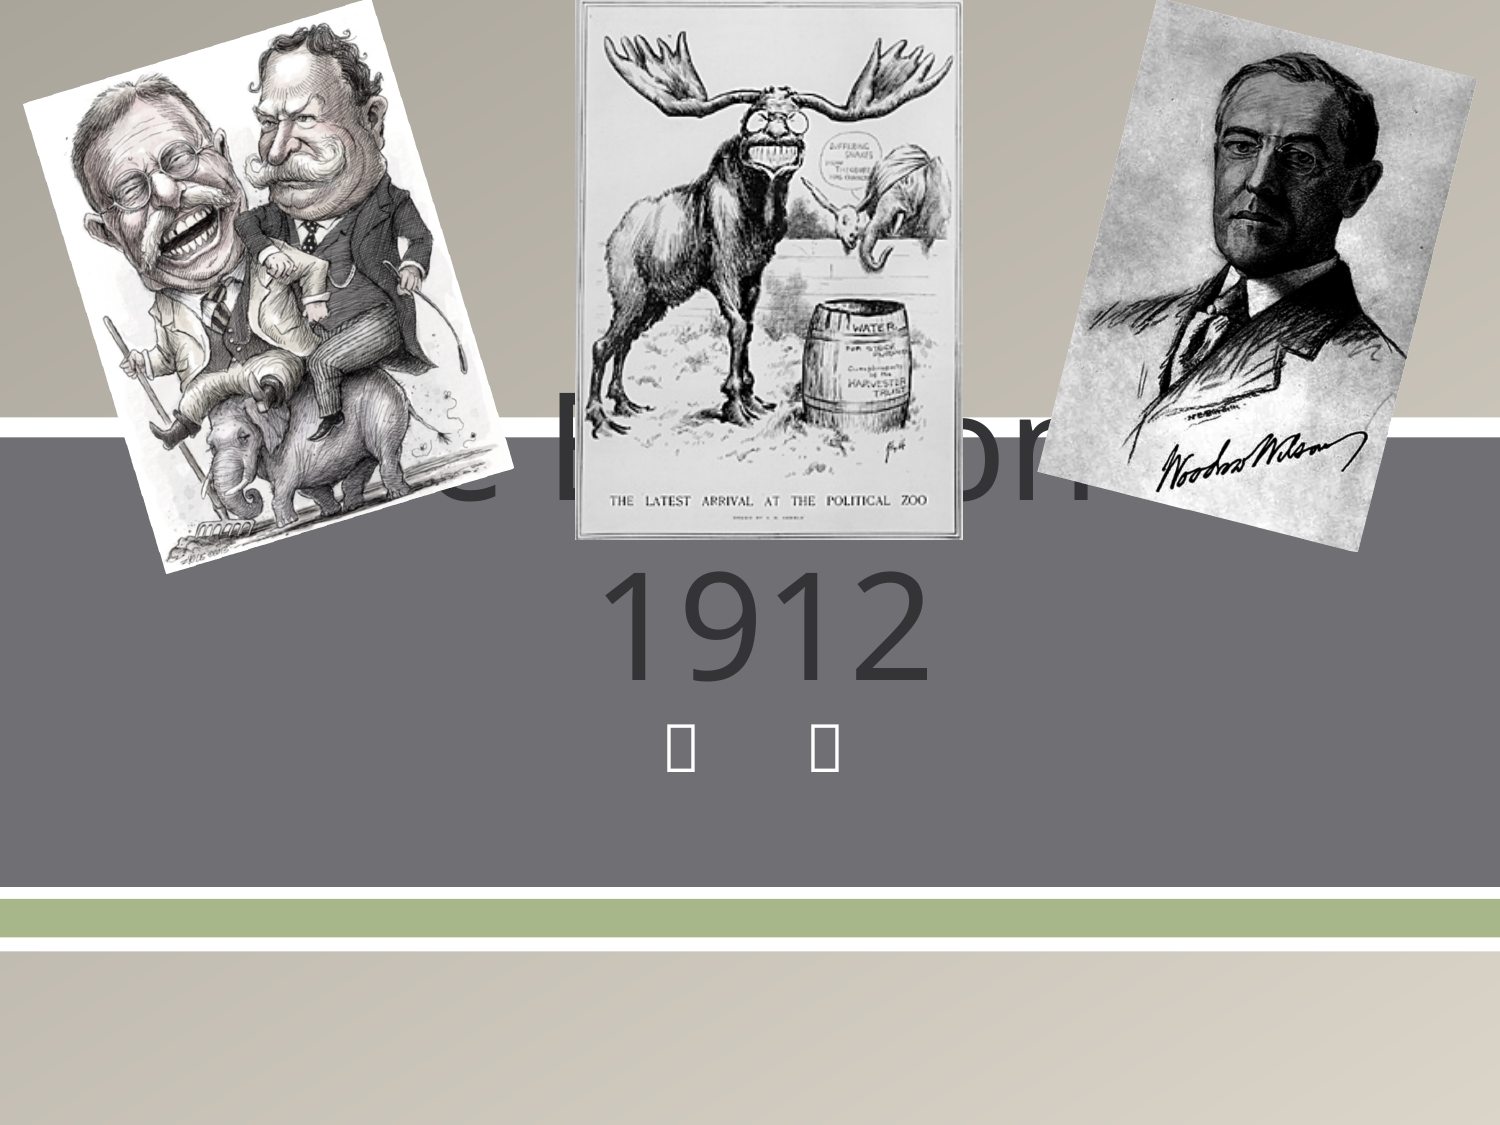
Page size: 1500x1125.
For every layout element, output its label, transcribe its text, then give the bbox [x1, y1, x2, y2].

picture [1038, 0, 1476, 552]
title The Election of 1912 [51, 555, 1477, 718]
picture [23, 0, 514, 574]
picture [574, 0, 963, 540]
